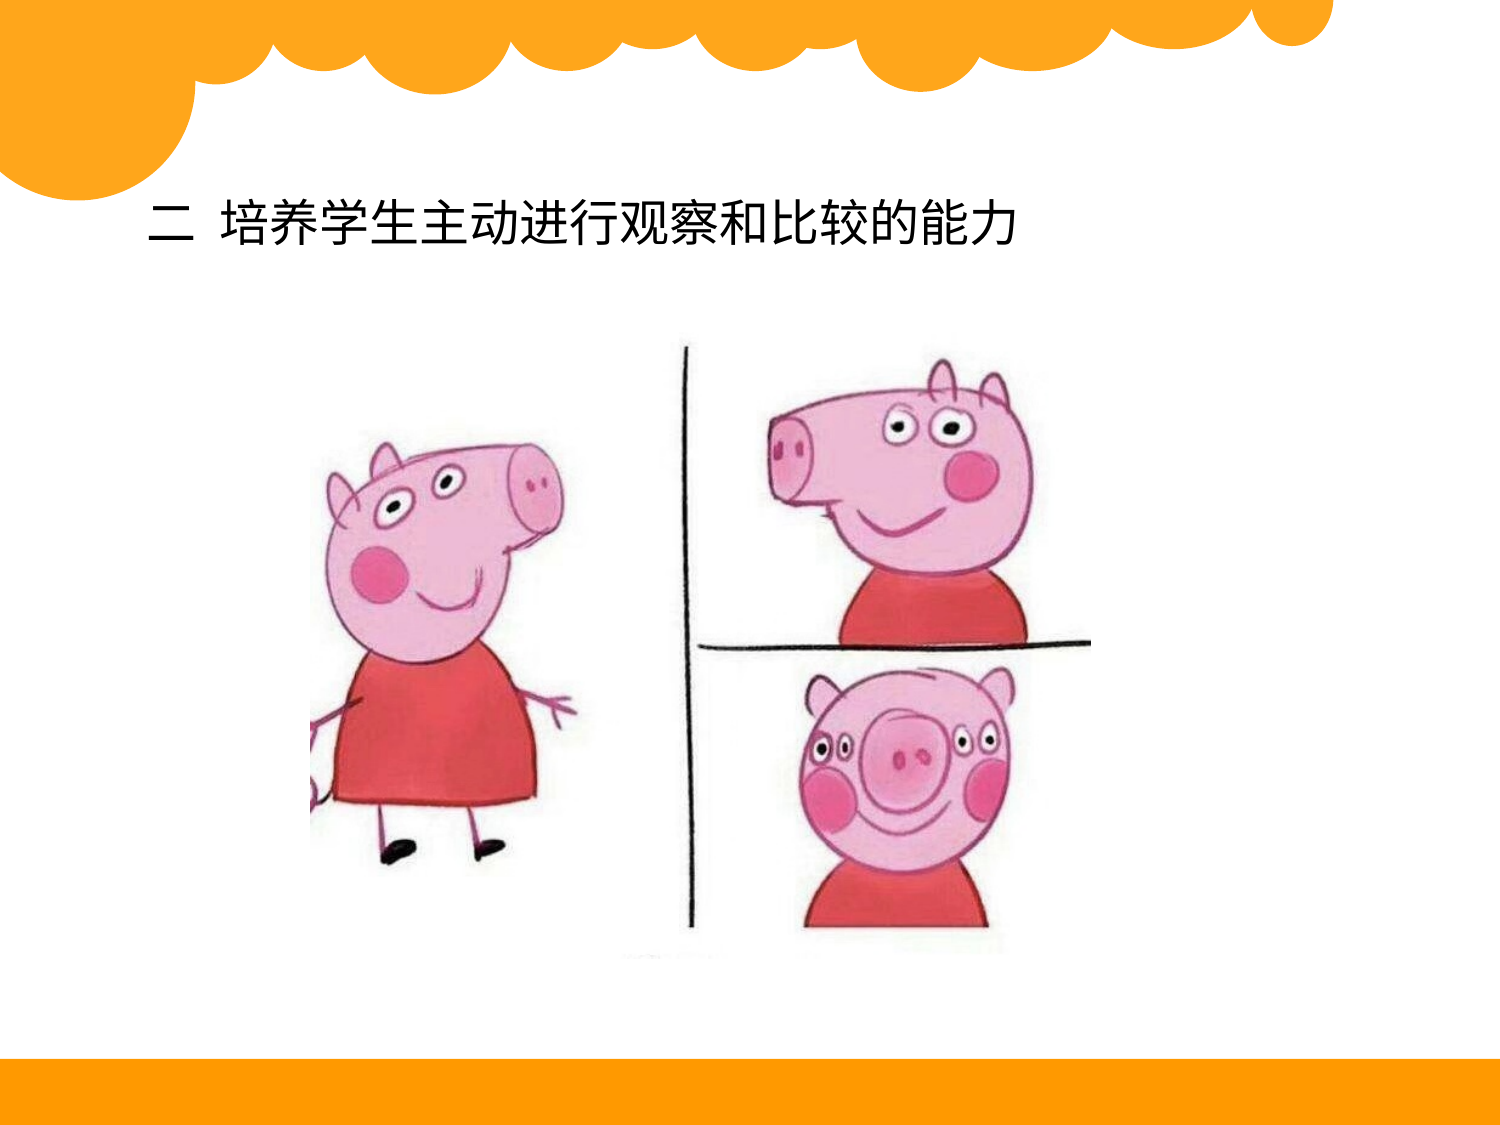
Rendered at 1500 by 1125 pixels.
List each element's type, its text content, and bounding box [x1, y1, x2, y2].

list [309, 216, 1091, 960]
text_box 二 培养学生主动进行观察和比较的能力 [131, 183, 1390, 293]
